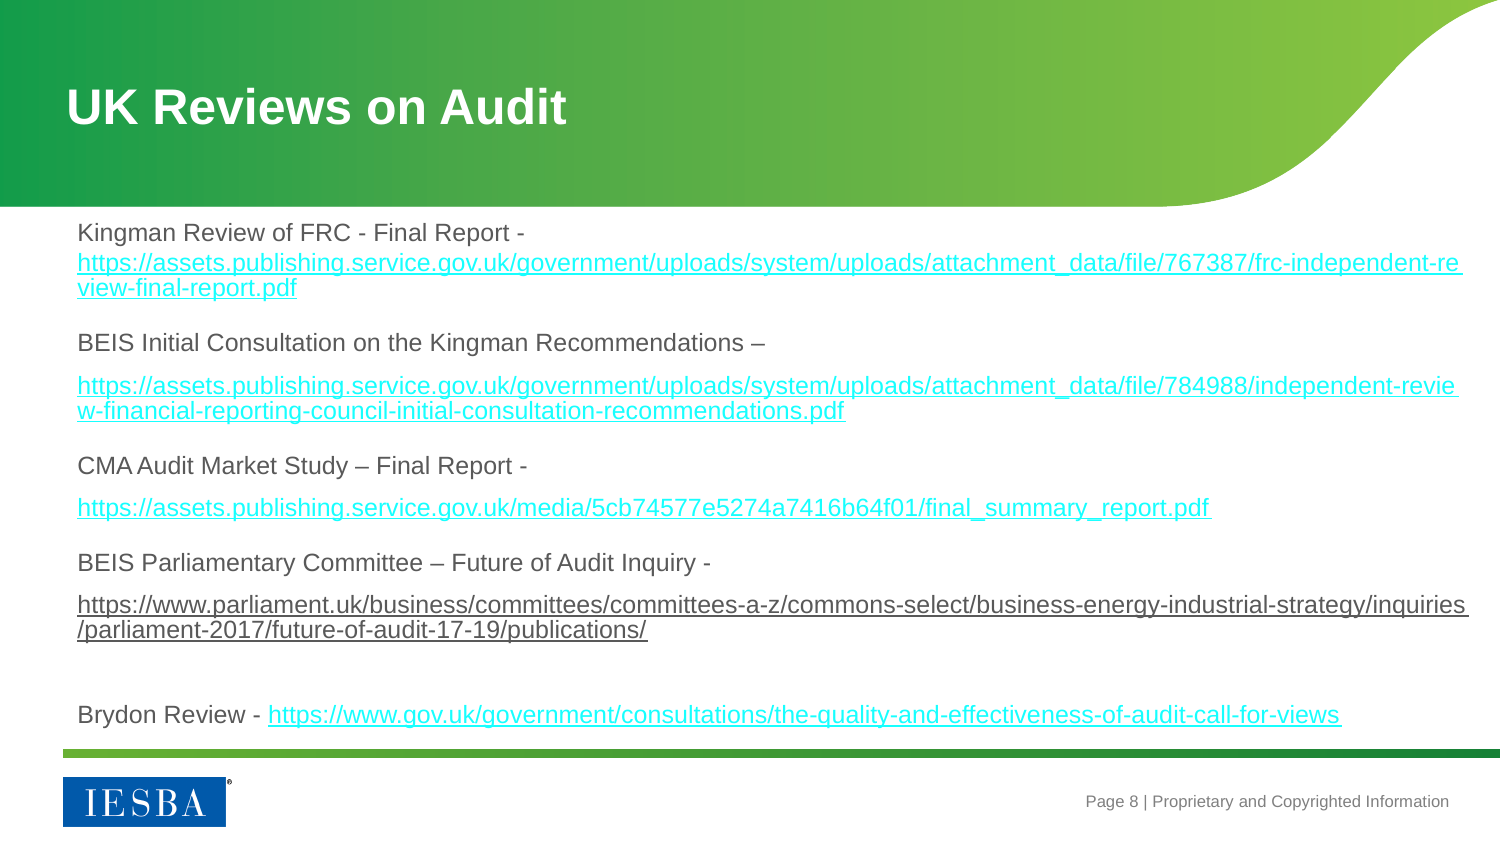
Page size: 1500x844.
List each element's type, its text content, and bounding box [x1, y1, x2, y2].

picture [0, 0, 1500, 207]
title UK Reviews on Audit [66, 71, 1304, 138]
picture [63, 777, 232, 827]
list Kingman Review of FRC - Final Report -https://assets.publishing.service.gov.uk/government/uploads/system/uploads/attachment_data/file/767387/frc-independent-review-final-report.pdf BEIS Initial Consultation on the Kingman Recommendations – https://assets.publishing.service.gov.uk/government/uploads/system/uploads/attachment_data/file/784988/independent-review-financial-reporting-council-initial-consultation-recommendations.pdf CMA Audit Market Study – Final Report - https://assets.publishing.service.gov.uk/media/5cb74577e5274a7416b64f01/final_summary_report.pdf BEIS Parliamentary Committee – Future of Audit Inquiry - https://www.parliament.uk/business/committees/committees-a-z/commons-select/business-energy-industrial-strategy/inquiries/parliament-2017/future-of-audit-17-19/publications/ Brydon Review - https://www.gov.uk/government/consultations/the-quality-and-effectiveness-of-audit-call-for-views [62, 209, 1488, 747]
